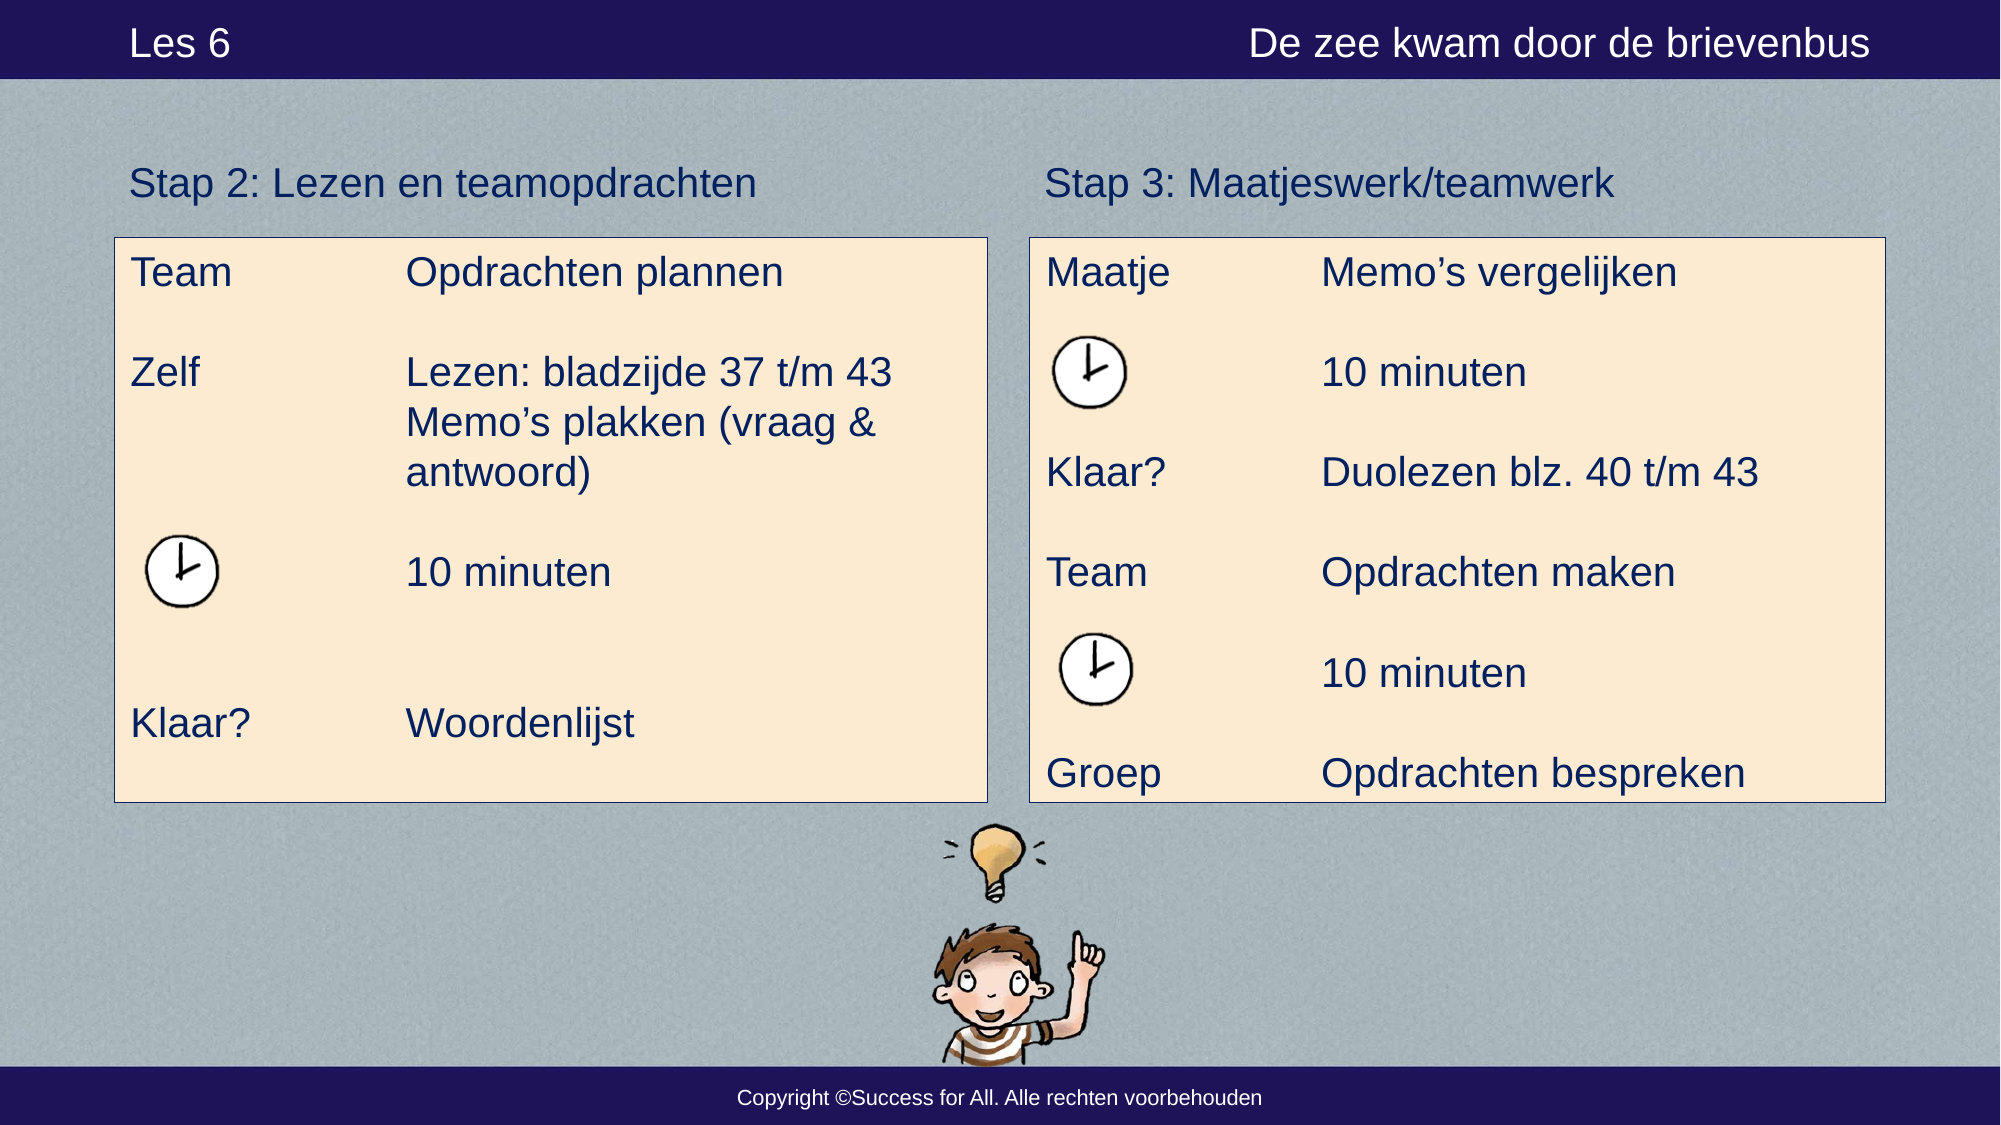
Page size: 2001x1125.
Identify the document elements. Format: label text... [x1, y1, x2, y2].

text_box Maatje Memo’s vergelijken 10 minuten Klaar? Duolezen blz. 40 t/m 43 Team Opdrachten maken 10 minuten Groep Opdrachten bespreken [1029, 237, 1886, 803]
text_box De zee kwam door de brievenbus [999, 8, 1886, 73]
picture [0, 0, 2001, 1125]
text_box Stap 2: Lezen en teamopdrachten [114, 148, 907, 214]
text_box Team Opdrachten plannen Zelf Lezen: bladzijde 37 t/m 43 Memo’s plakken (vraag & antwoord) 10 minuten Klaar? Woordenlijst [114, 237, 988, 803]
text_box Les 6 [114, 8, 354, 73]
text_box Stap 3: Maatjeswerk/teamwerk [1029, 148, 1822, 214]
text_box Copyright ©Success for All. Alle rechten voorbehouden [0, 1076, 2000, 1125]
